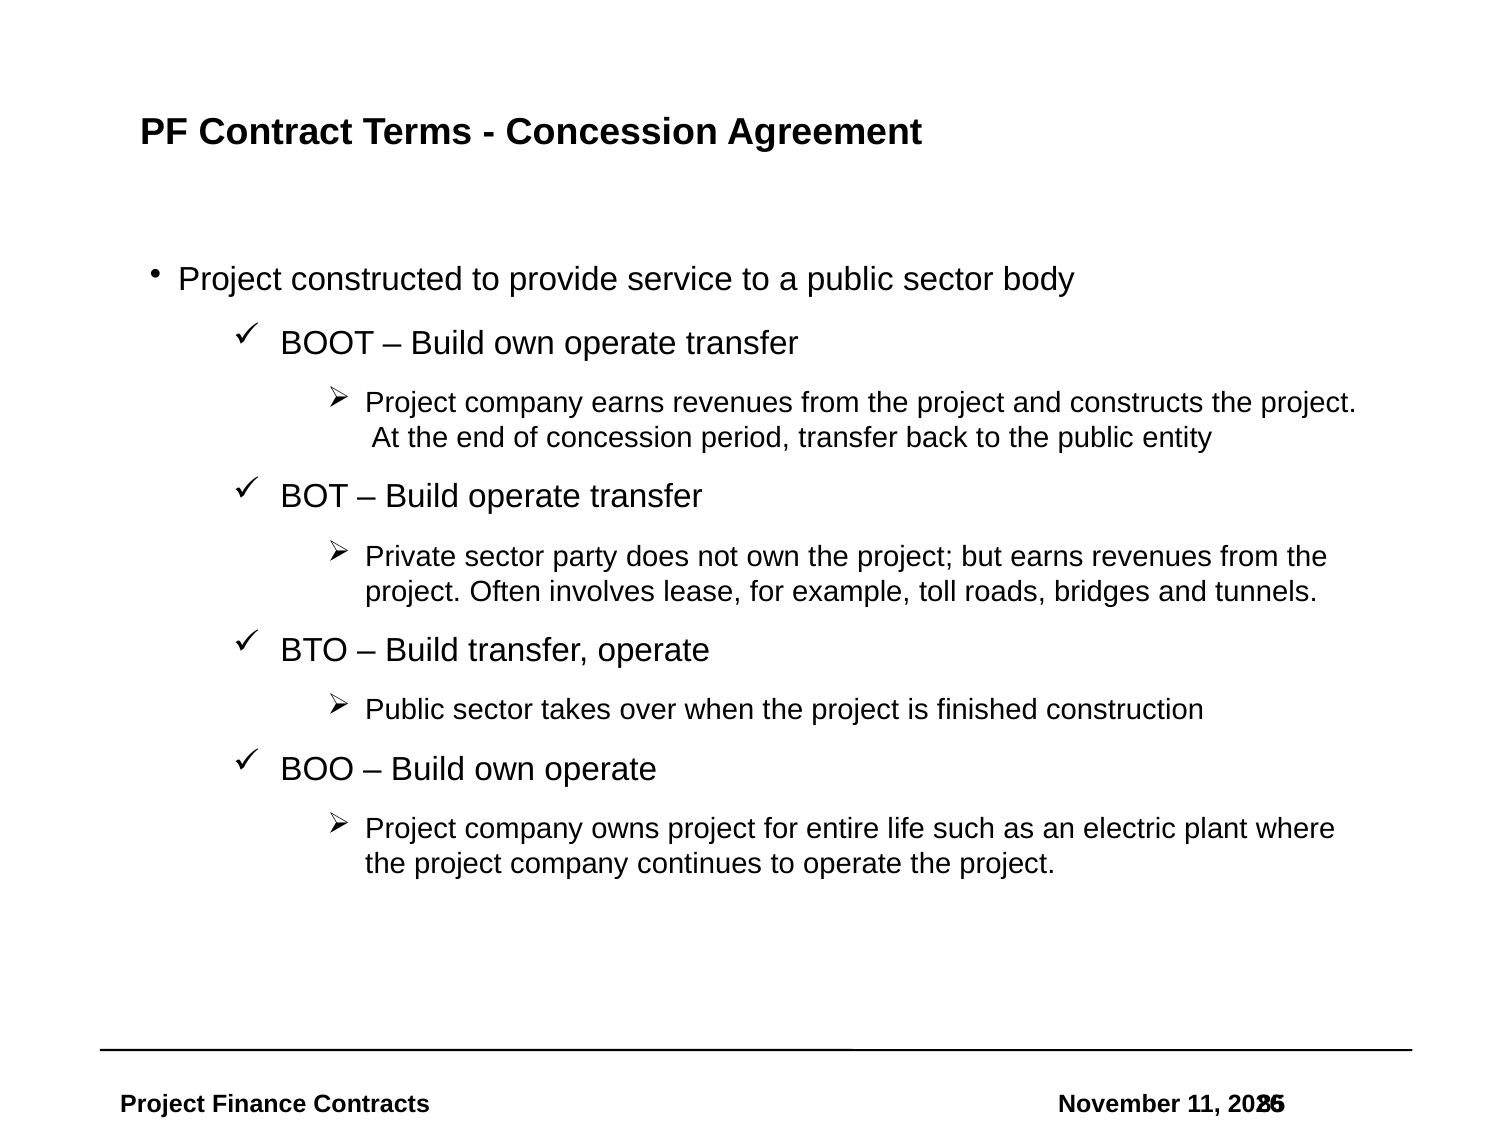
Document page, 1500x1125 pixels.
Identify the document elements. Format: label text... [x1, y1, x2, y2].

title PF Contract Terms - Concession Agreement [124, 99, 1288, 226]
list Project constructed to provide service to a public sector body BOOT – Build own operate transfer Project company earns revenues from the project and constructs the project. At the end of concession period, transfer back to the public entity BOT – Build operate transfer Private sector party does not own the project; but earns revenues from the project. Often involves lease, for example, toll roads, bridges and tunnels. BTO – Build transfer, operate Public sector takes over when the project is finished construction BOO – Build own operate Project company owns project for entire life such as an electric plant where the project company continues to operate the project. [124, 249, 1376, 1001]
